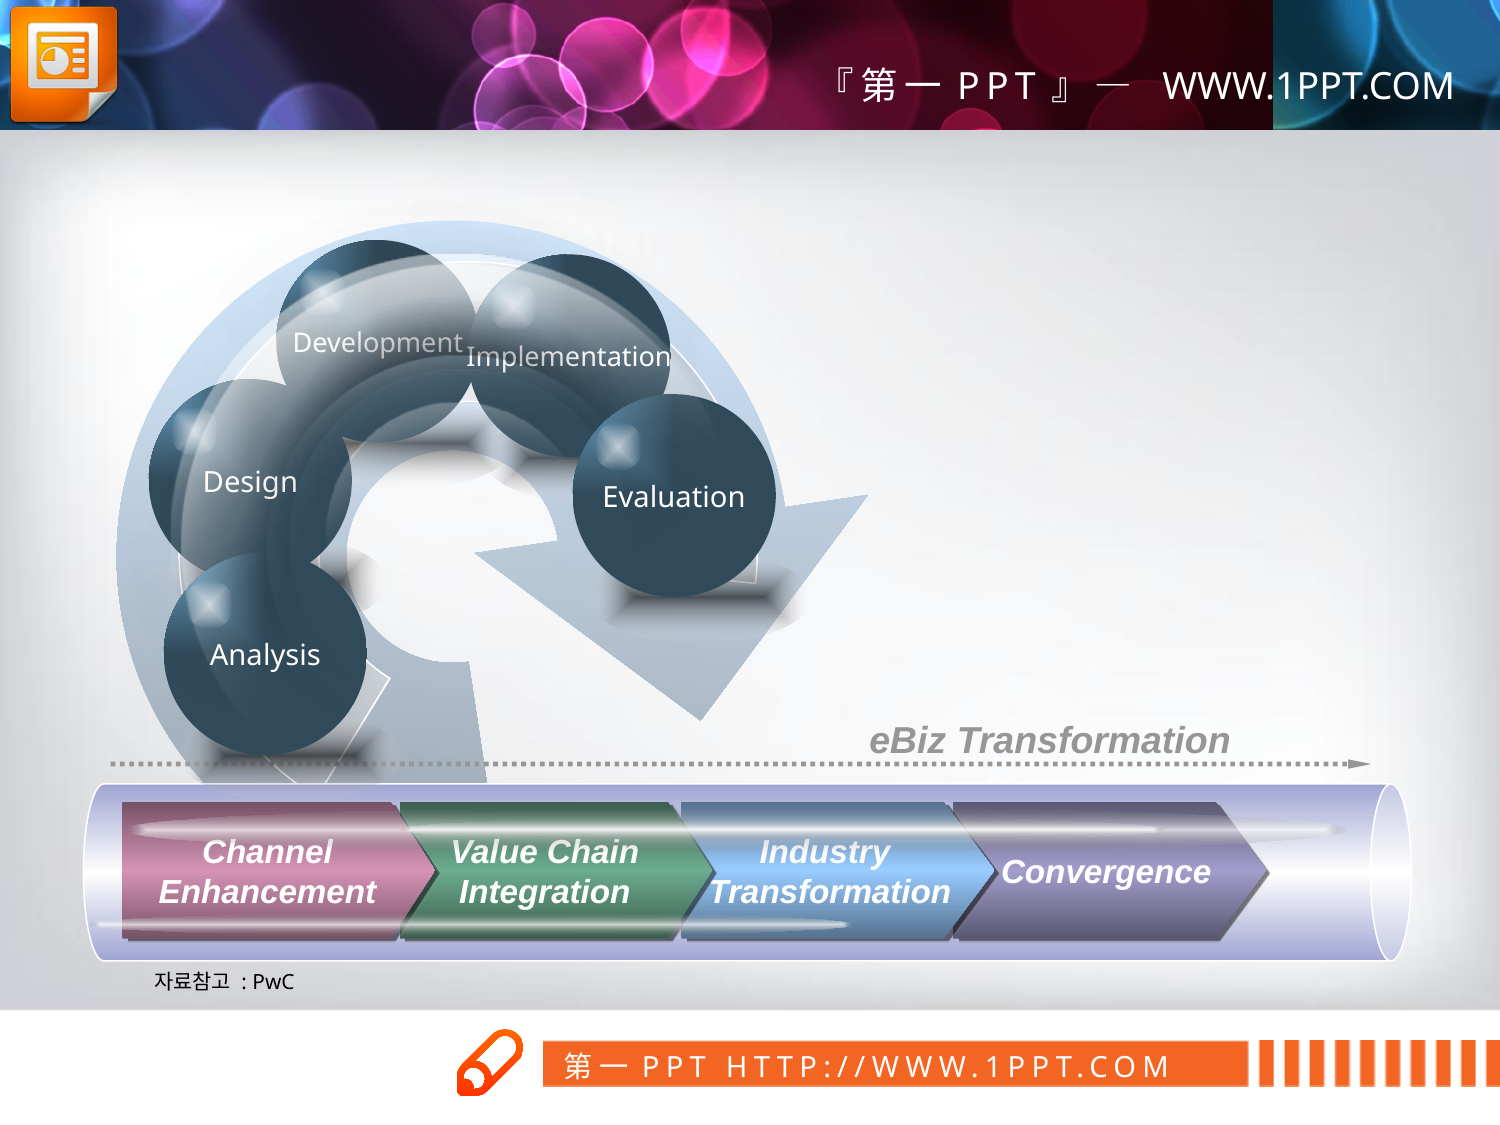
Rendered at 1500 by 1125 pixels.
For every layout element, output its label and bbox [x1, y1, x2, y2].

text_box [83, 195, 1412, 1002]
picture [543, 1040, 1500, 1087]
picture [0, 0, 1500, 1012]
